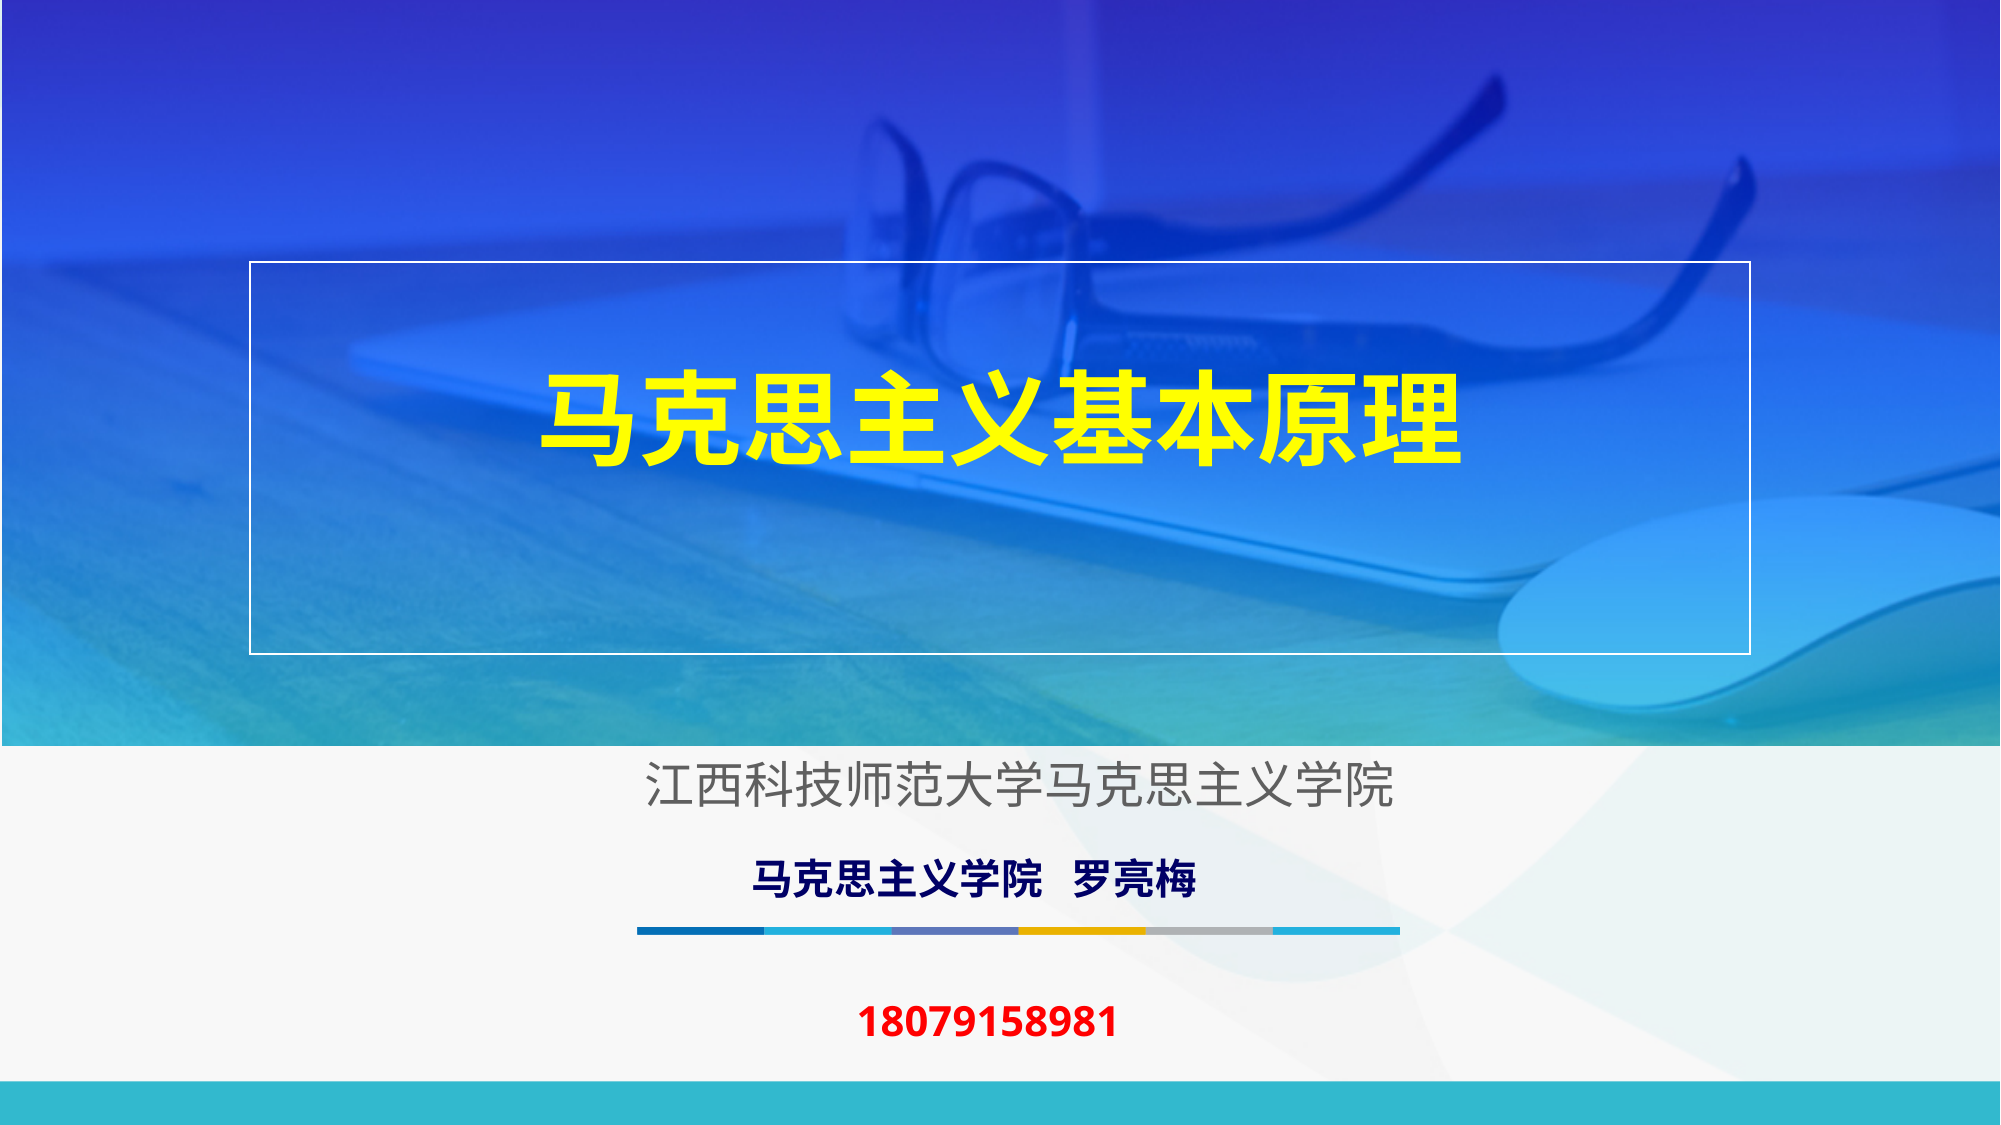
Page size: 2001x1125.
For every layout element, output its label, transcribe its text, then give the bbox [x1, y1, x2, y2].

title 马克思主义基本原理 [249, 261, 1751, 655]
picture [0, 0, 2001, 1125]
text_box 马克思主义学院 罗亮梅 [736, 845, 1212, 911]
subtitle 江西科技师范大学马克思主义学院 [456, 754, 1582, 847]
text_box 18079158981 [841, 987, 1136, 1053]
